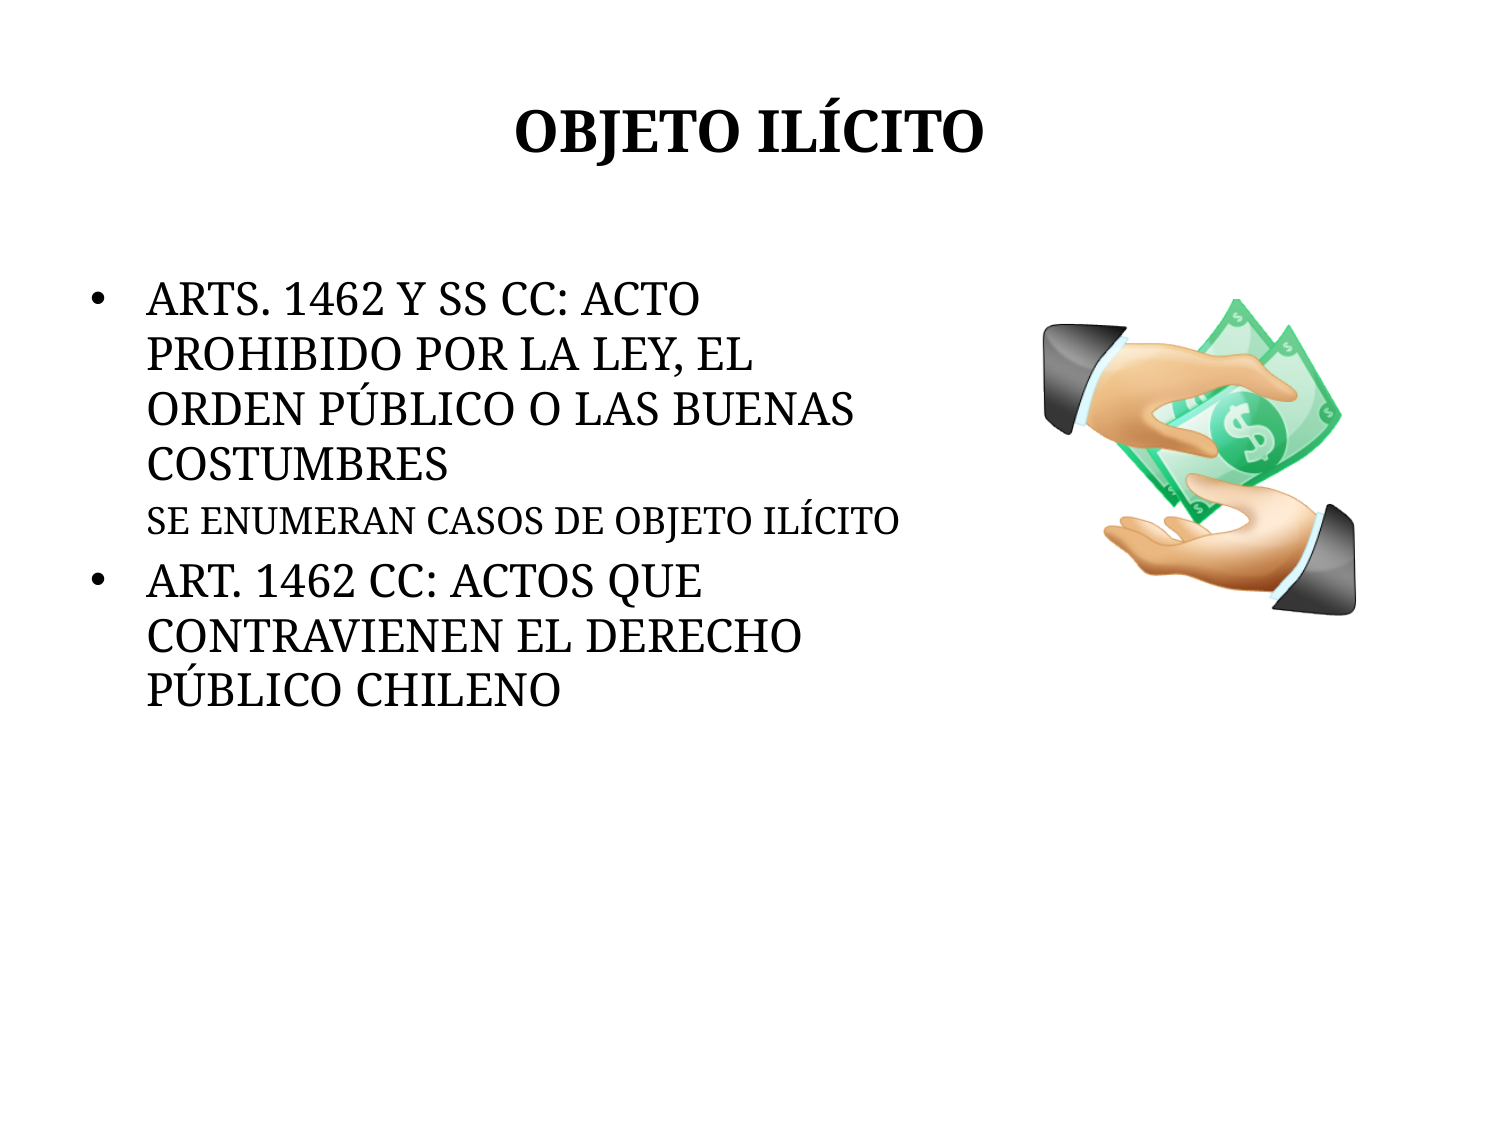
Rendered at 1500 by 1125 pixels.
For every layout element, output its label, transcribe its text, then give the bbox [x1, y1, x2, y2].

picture [1037, 299, 1363, 626]
list ARTS. 1462 Y SS CC: ACTO PROHIBIDO POR LA LEY, EL ORDEN PÚBLICO O LAS BUENAS COSTUMBRES SE ENUMERAN CASOS DE OBJETO ILÍCITO ART. 1462 CC: ACTOS QUE CONTRAVIENEN EL DERECHO PÚBLICO CHILENO [75, 262, 928, 1005]
title OBJETO ILÍCITO [75, 45, 1425, 213]
